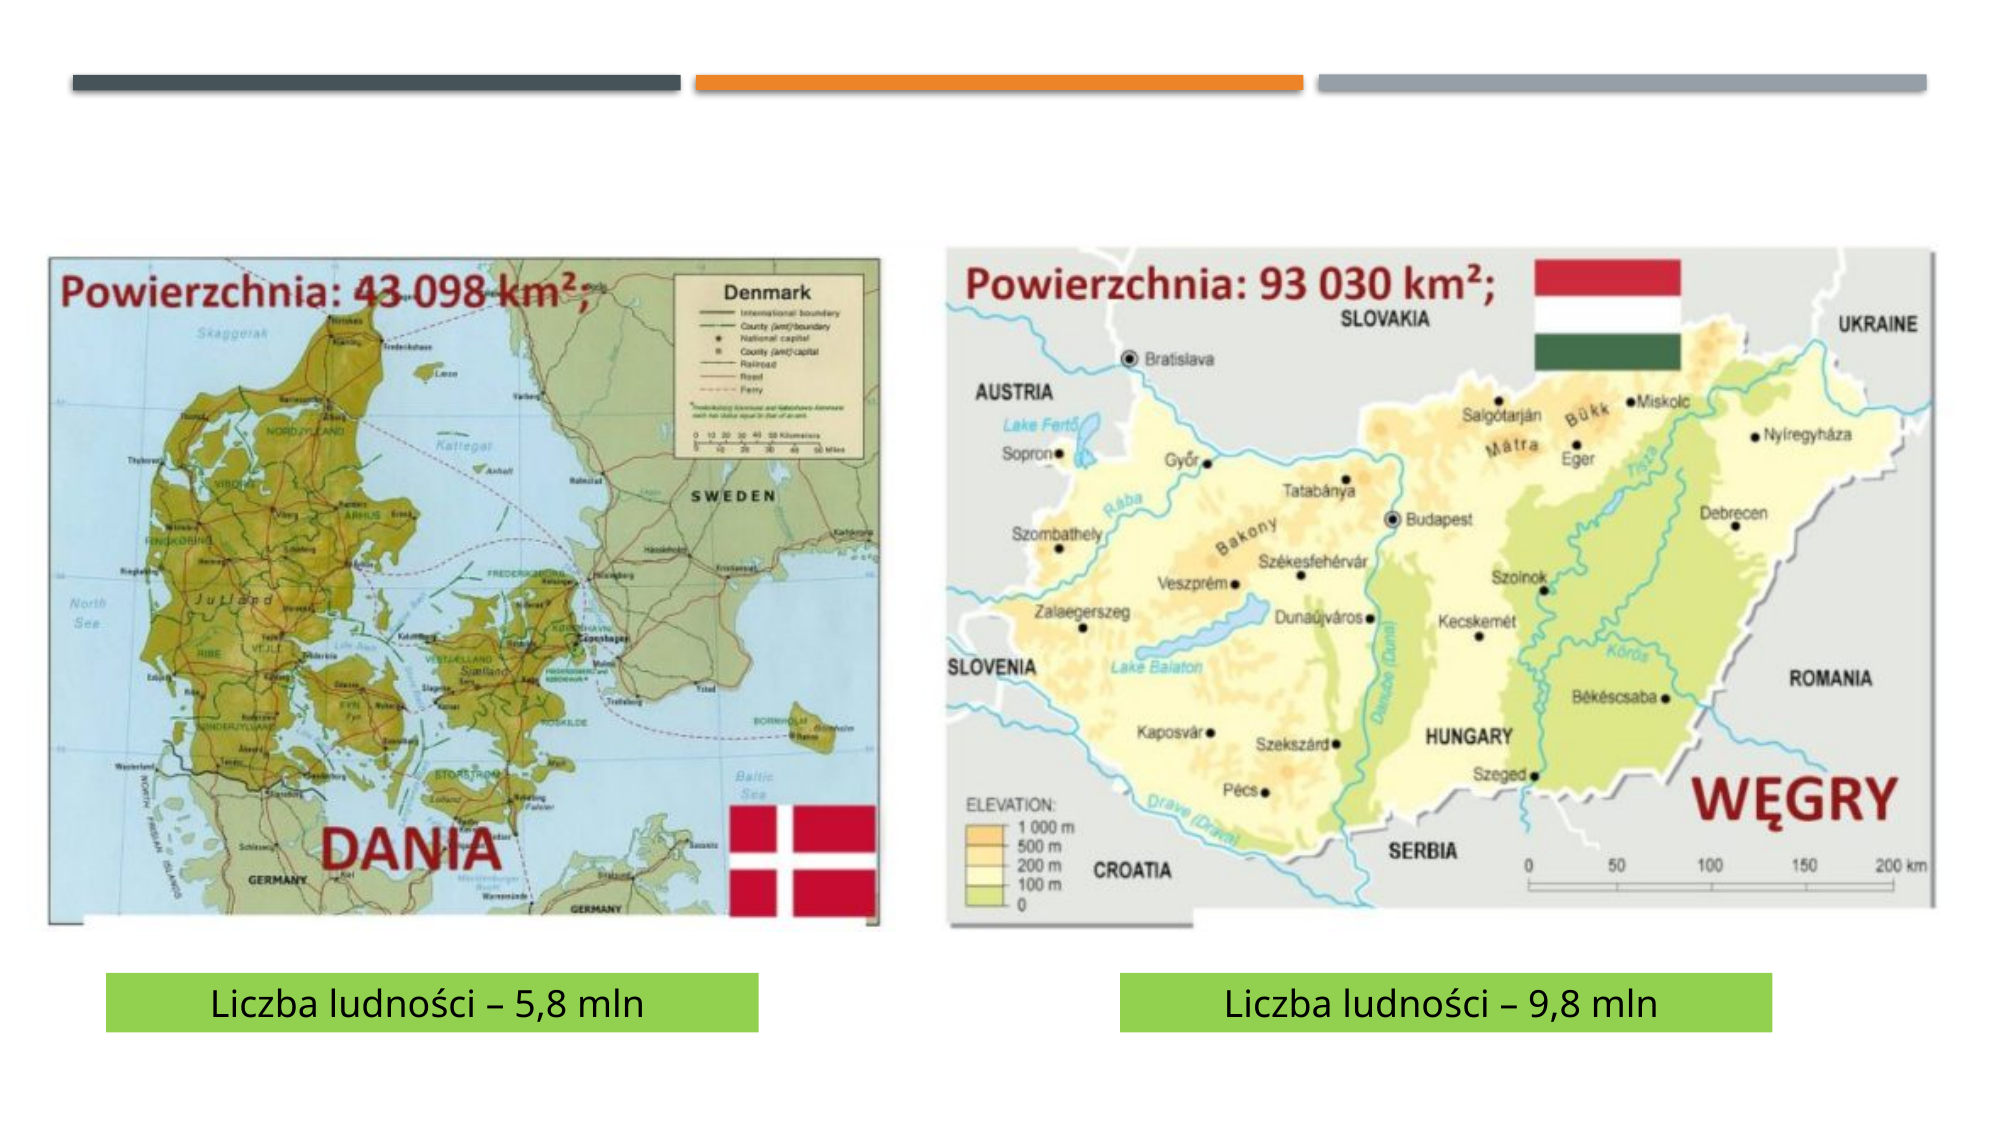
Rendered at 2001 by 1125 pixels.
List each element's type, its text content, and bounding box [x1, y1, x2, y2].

text_box Liczba ludności – 5,8 mln [106, 972, 759, 1033]
text_box Liczba ludności – 9,8 mln [1120, 972, 1773, 1033]
picture [0, 238, 2001, 933]
